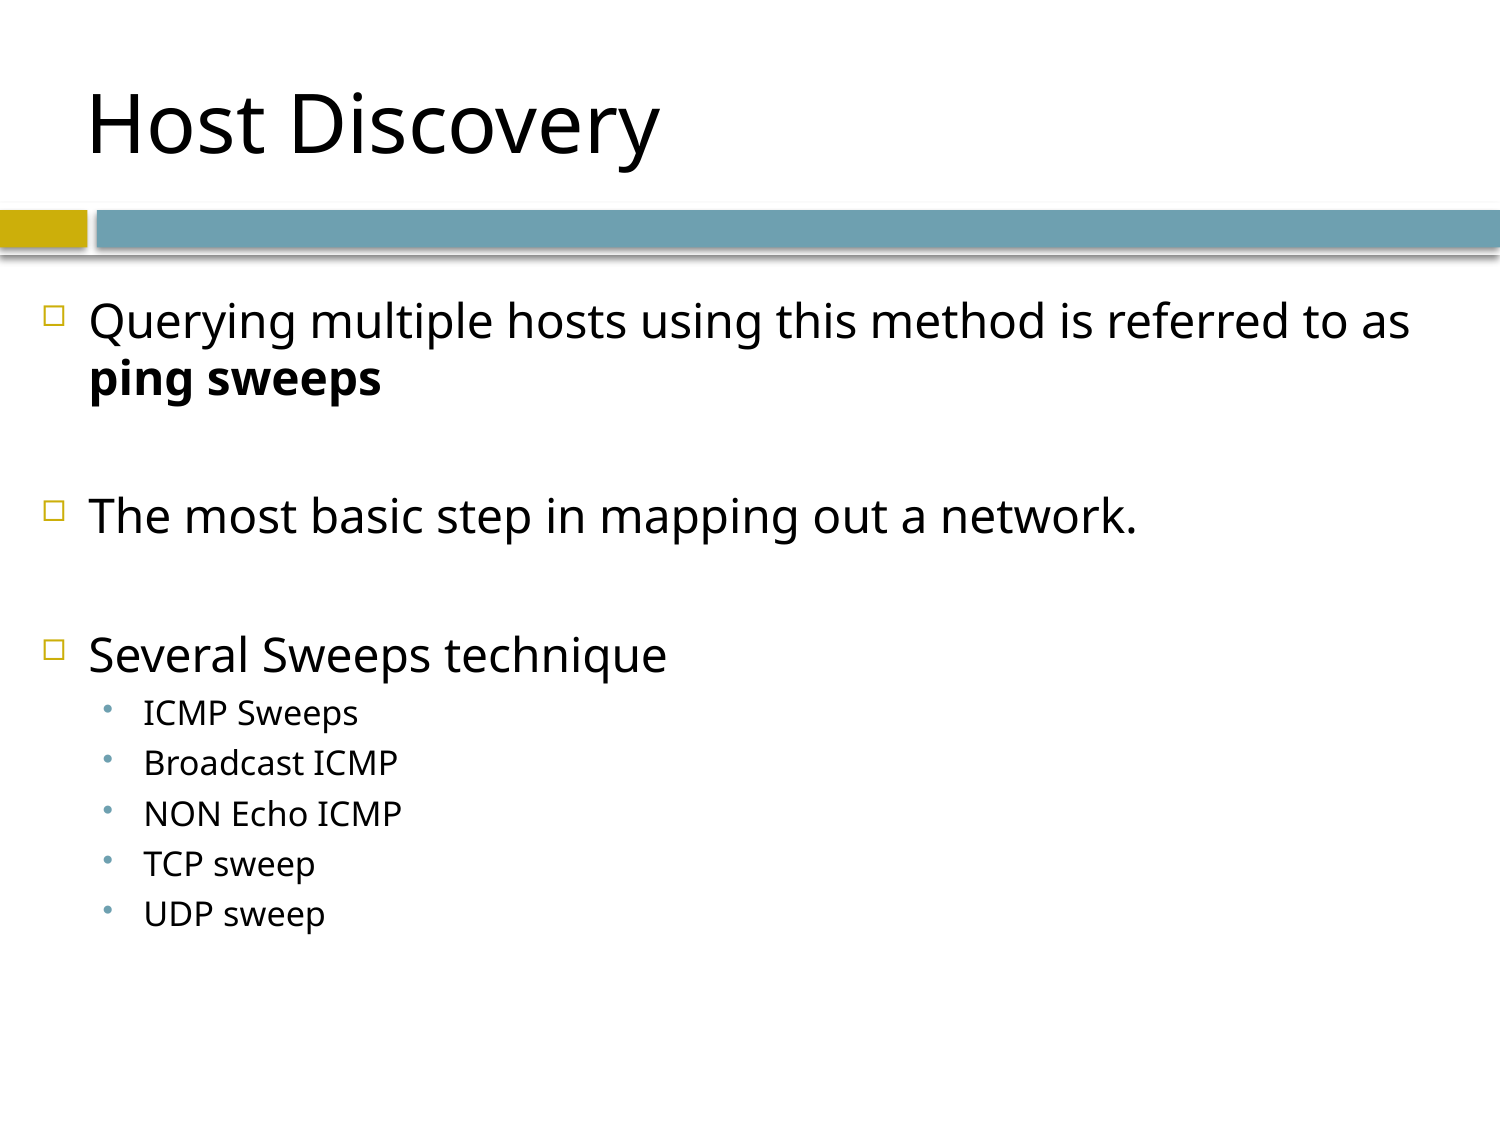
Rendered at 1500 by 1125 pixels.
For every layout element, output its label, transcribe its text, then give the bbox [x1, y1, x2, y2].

title Host Discovery [85, 70, 1292, 171]
list Querying multiple hosts using this method is referred to as ping sweeps The most basic step in mapping out a network. Several Sweeps technique ICMP Sweeps Broadcast ICMP NON Echo ICMP TCP sweep UDP sweep [41, 290, 1440, 942]
